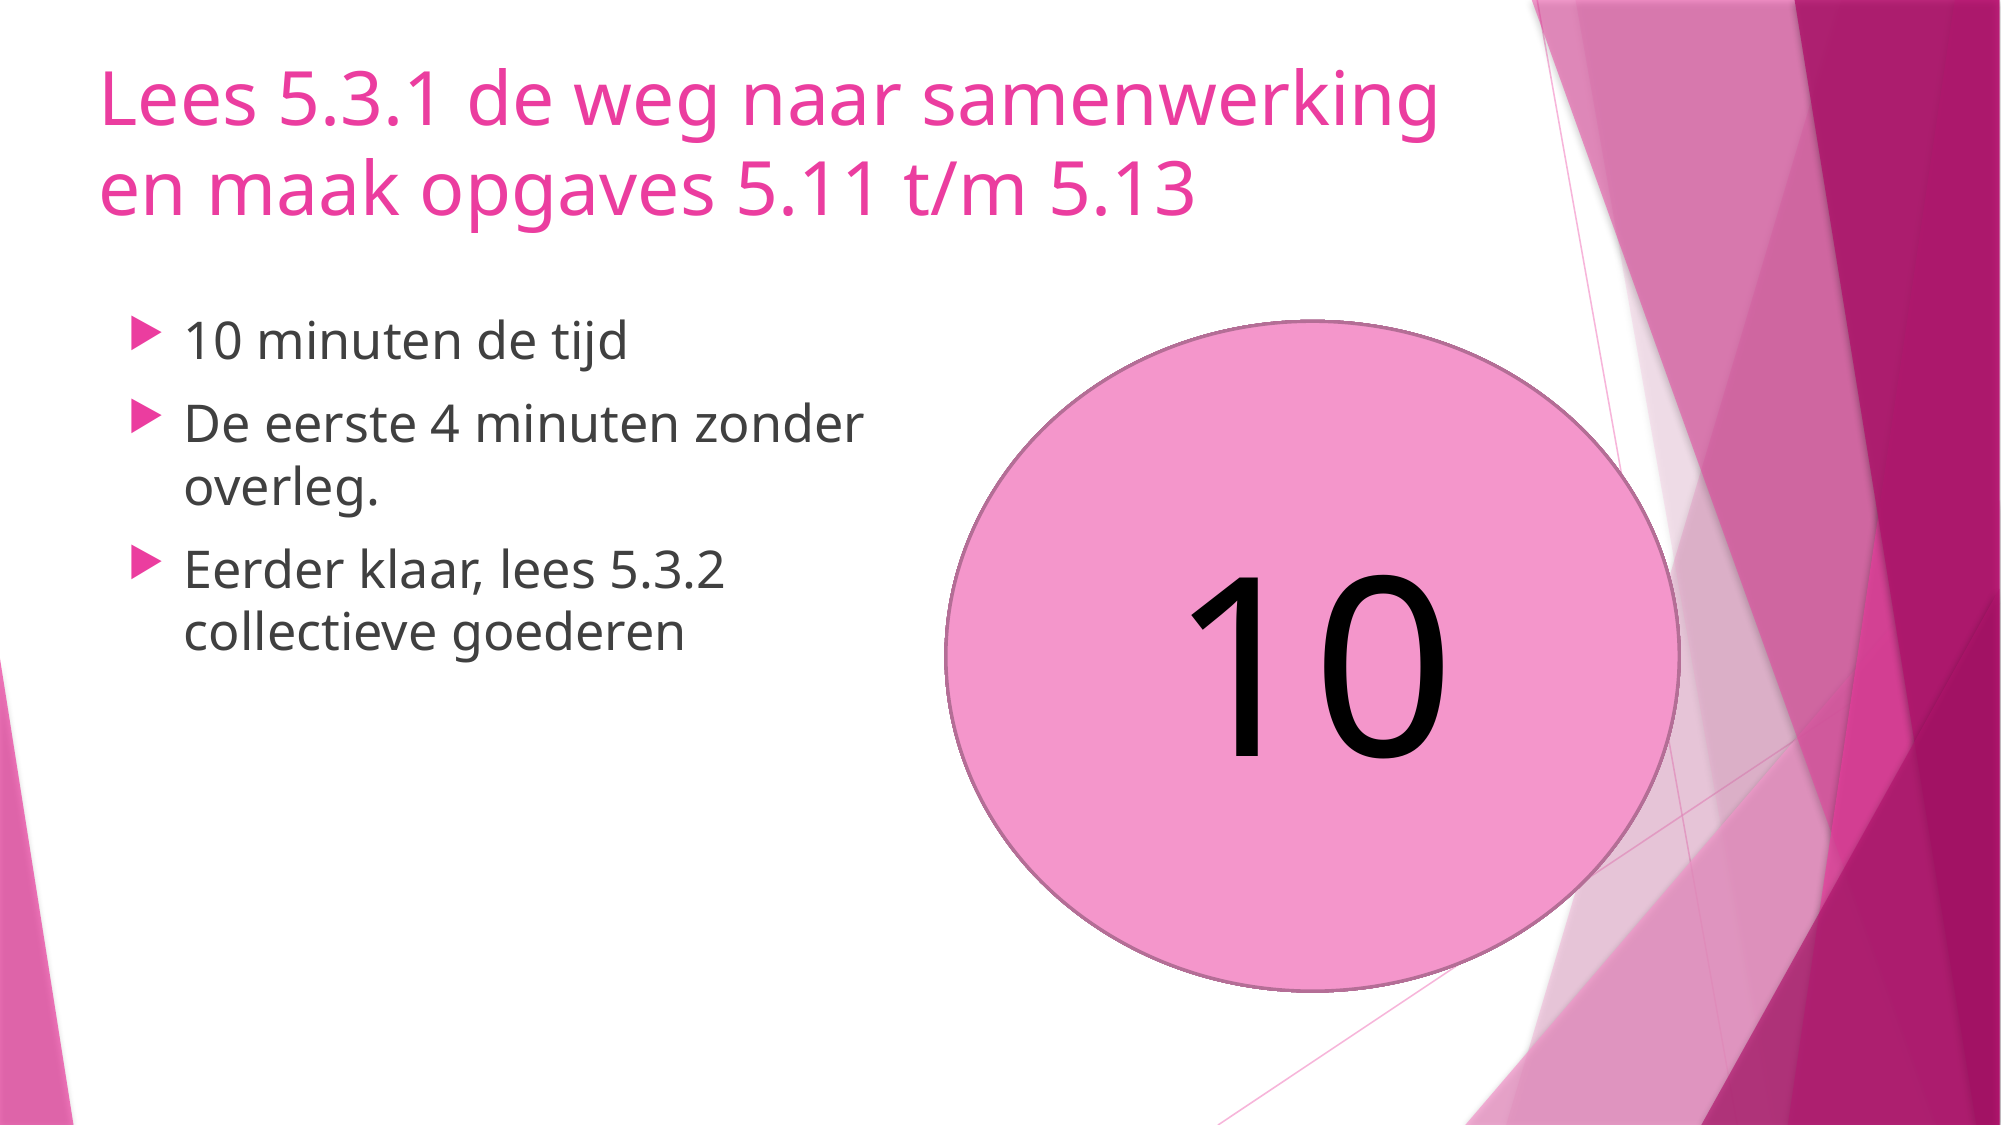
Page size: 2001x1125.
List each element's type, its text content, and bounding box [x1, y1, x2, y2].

title Lees 5.3.1 de weg naar samenwerking en maak opgaves 5.11 t/m 5.13 [83, 42, 1494, 260]
list 10 minuten de tijd De eerste 4 minuten zonder overleg. Eerder klaar, lees 5.3.2 collectieve goederen [112, 299, 896, 992]
text_box 10 [944, 319, 1681, 993]
